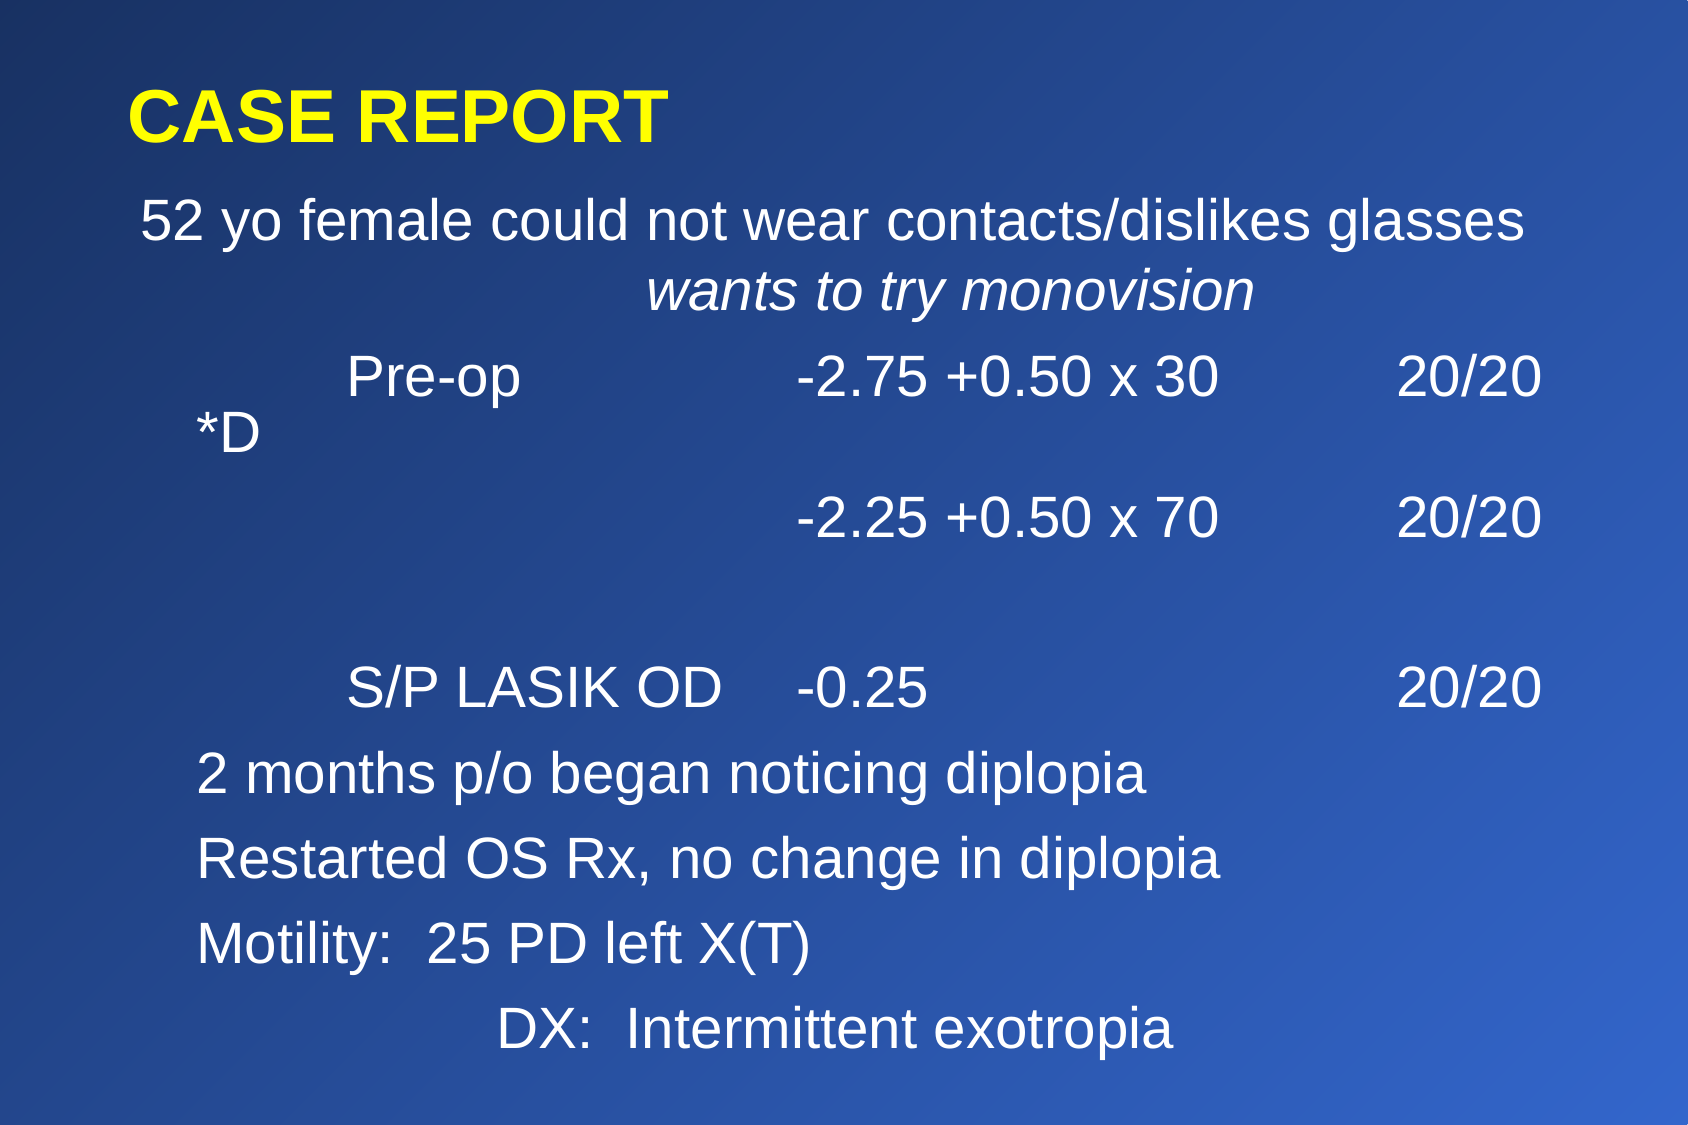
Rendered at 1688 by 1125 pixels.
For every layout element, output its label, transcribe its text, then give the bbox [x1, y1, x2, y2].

list 52 yo female could not wear contacts/dislikes glasses wants to try monovision Pre-op -2.75 +0.50 x 30 20/20 *D -2.25 +0.50 x 70 20/20 S/P LASIK OD -0.25 20/20 2 months p/o began noticing diplopia Restarted OS Rx, no change in diplopia Motility: 25 PD left X(T) DX: Intermittent exotropia [125, 174, 1619, 1075]
title CASE REPORT [112, 37, 1011, 188]
